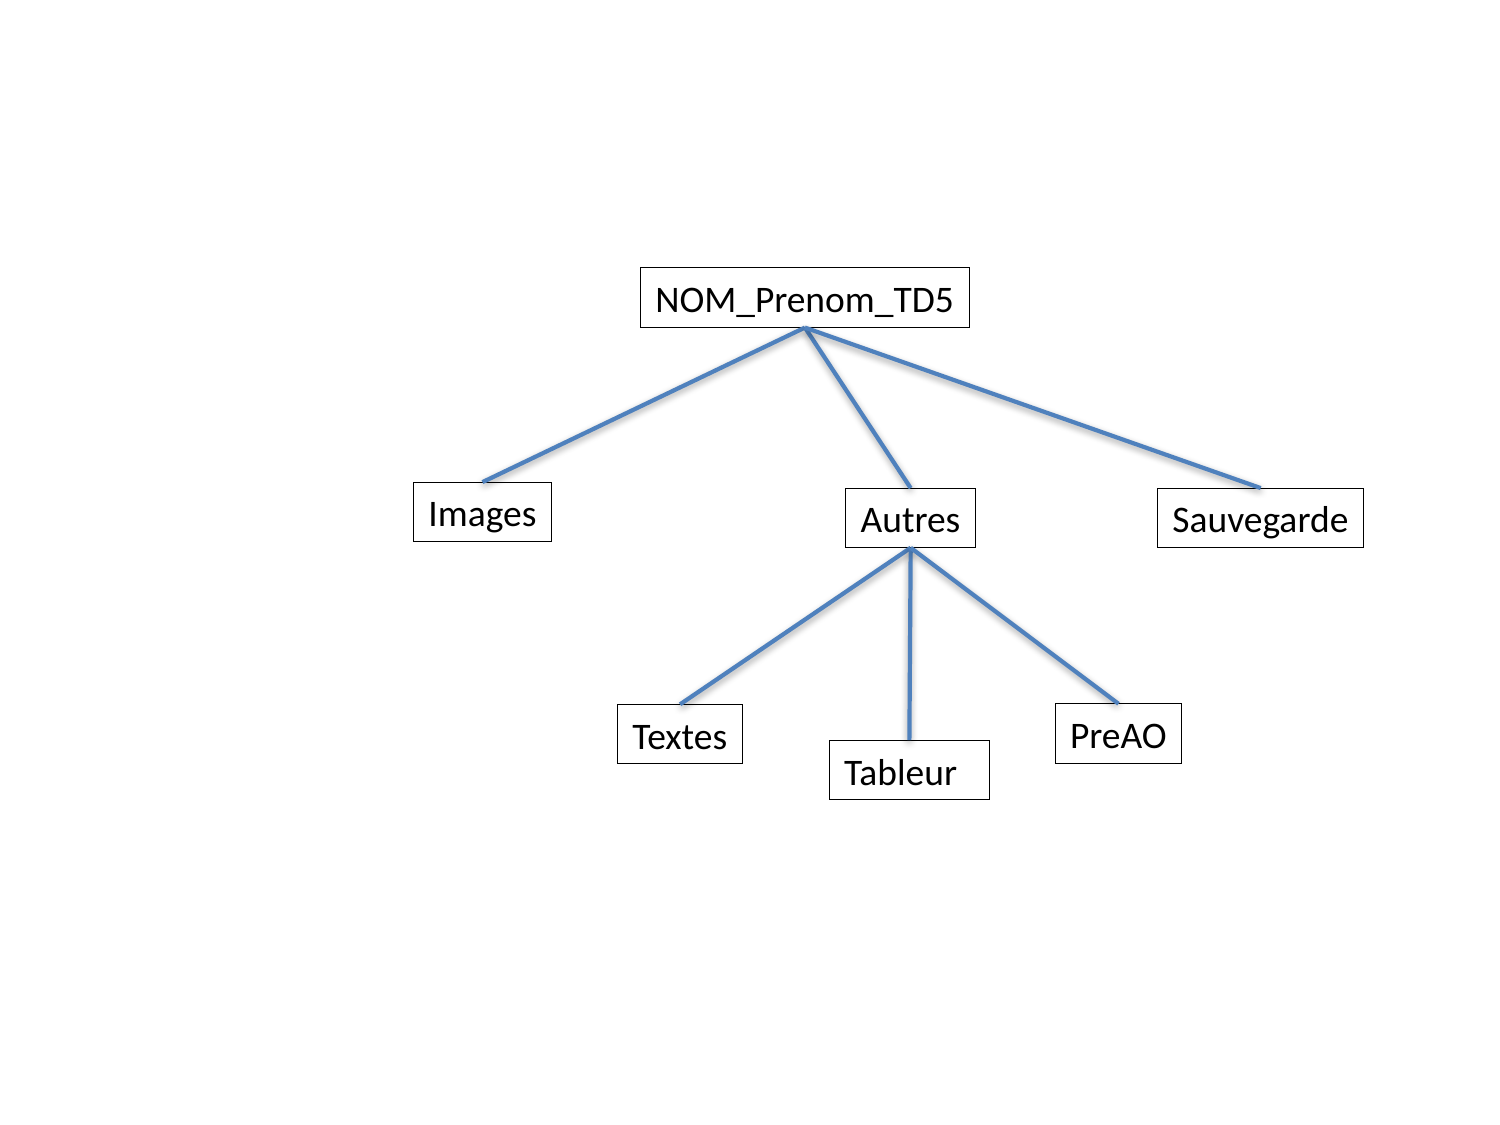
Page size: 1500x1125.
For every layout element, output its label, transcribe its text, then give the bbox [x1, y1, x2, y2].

text_box Sauvegarde [1157, 488, 1364, 548]
text_box Textes [617, 704, 743, 764]
text_box Images [413, 482, 552, 542]
text_box Tableur [829, 740, 990, 800]
text_box NOM_Prenom_TD5 [640, 267, 970, 326]
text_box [804, 328, 1261, 489]
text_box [679, 548, 908, 705]
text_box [910, 548, 1119, 705]
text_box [482, 328, 801, 483]
text_box Autres [845, 498, 976, 547]
text_box PreAO [1055, 703, 1182, 764]
